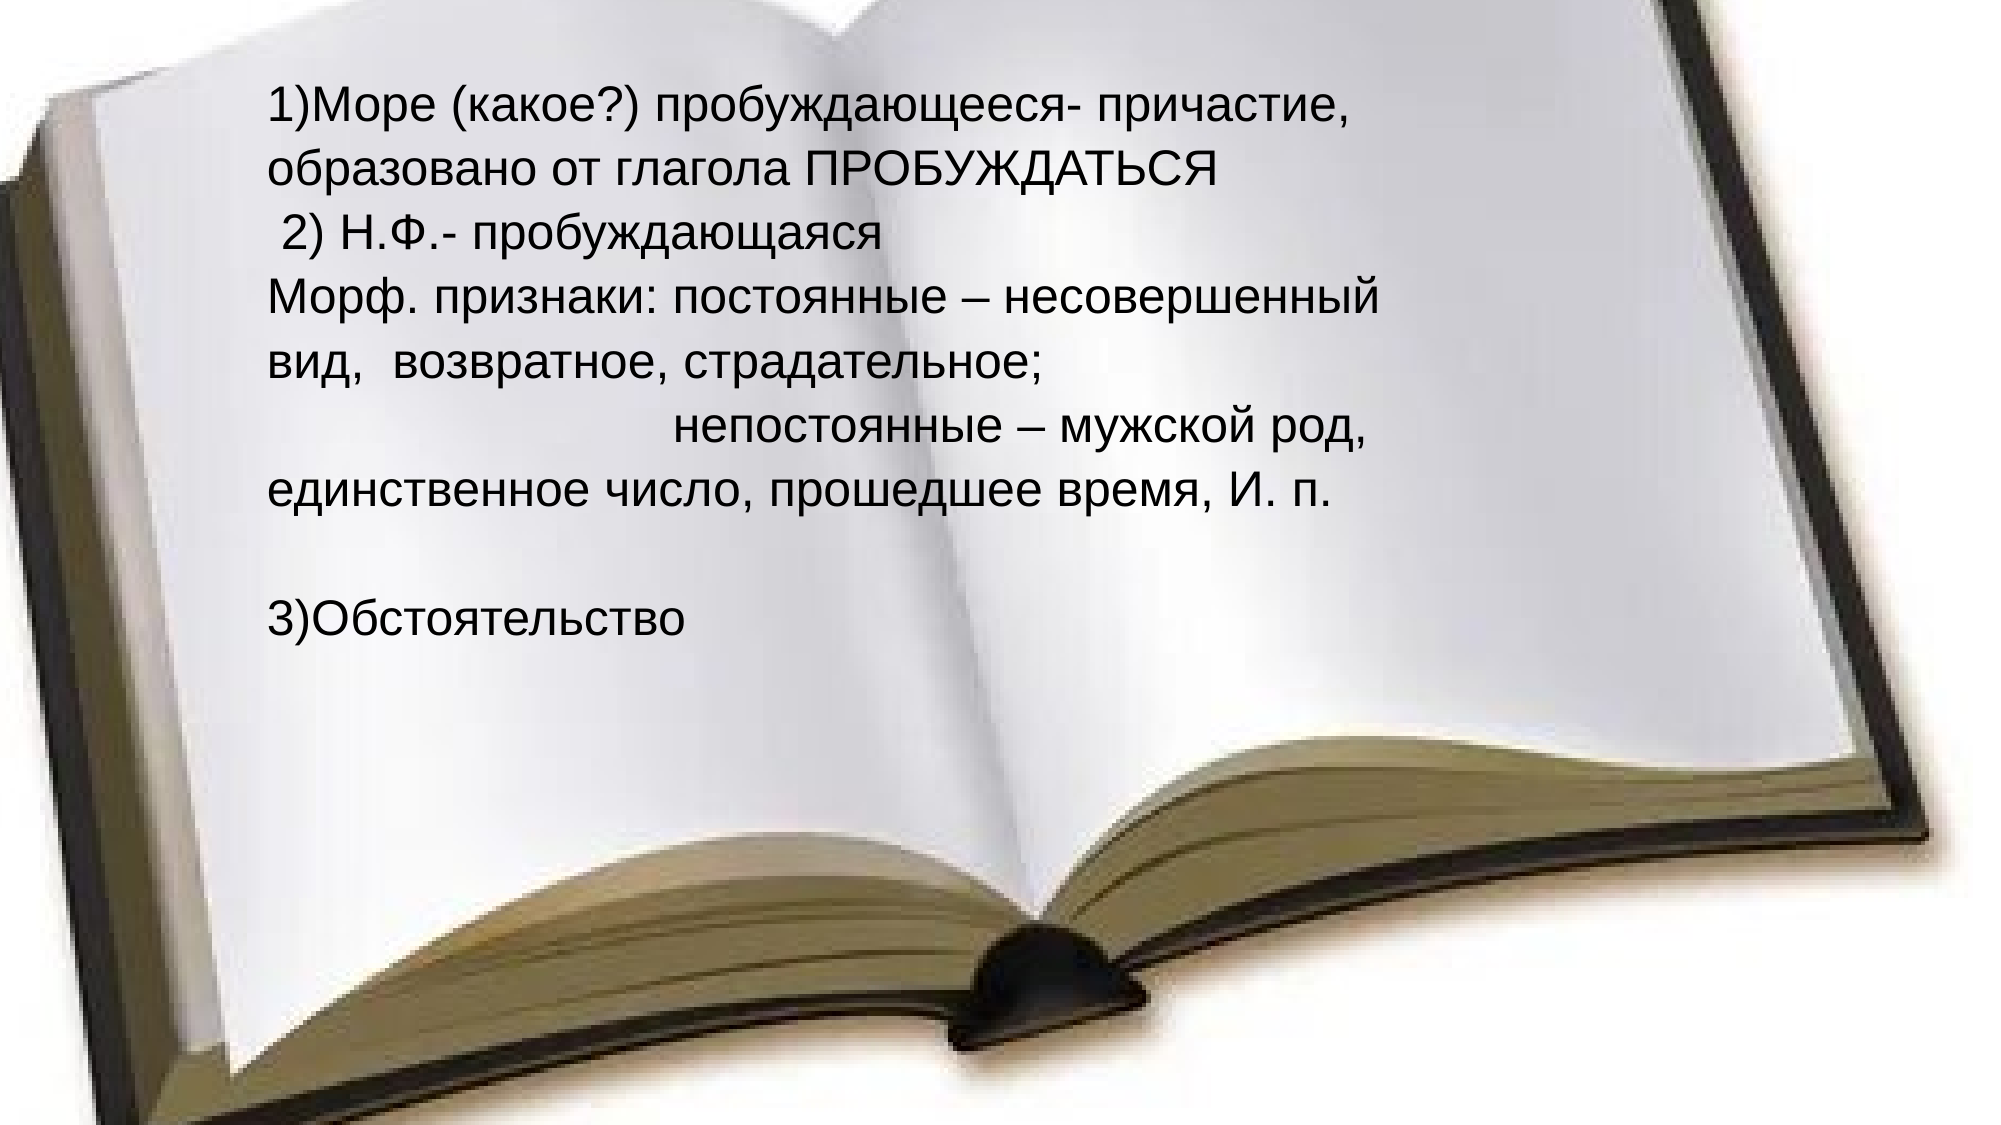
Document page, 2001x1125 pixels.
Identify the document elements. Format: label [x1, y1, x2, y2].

list [0, 0, 1973, 1125]
